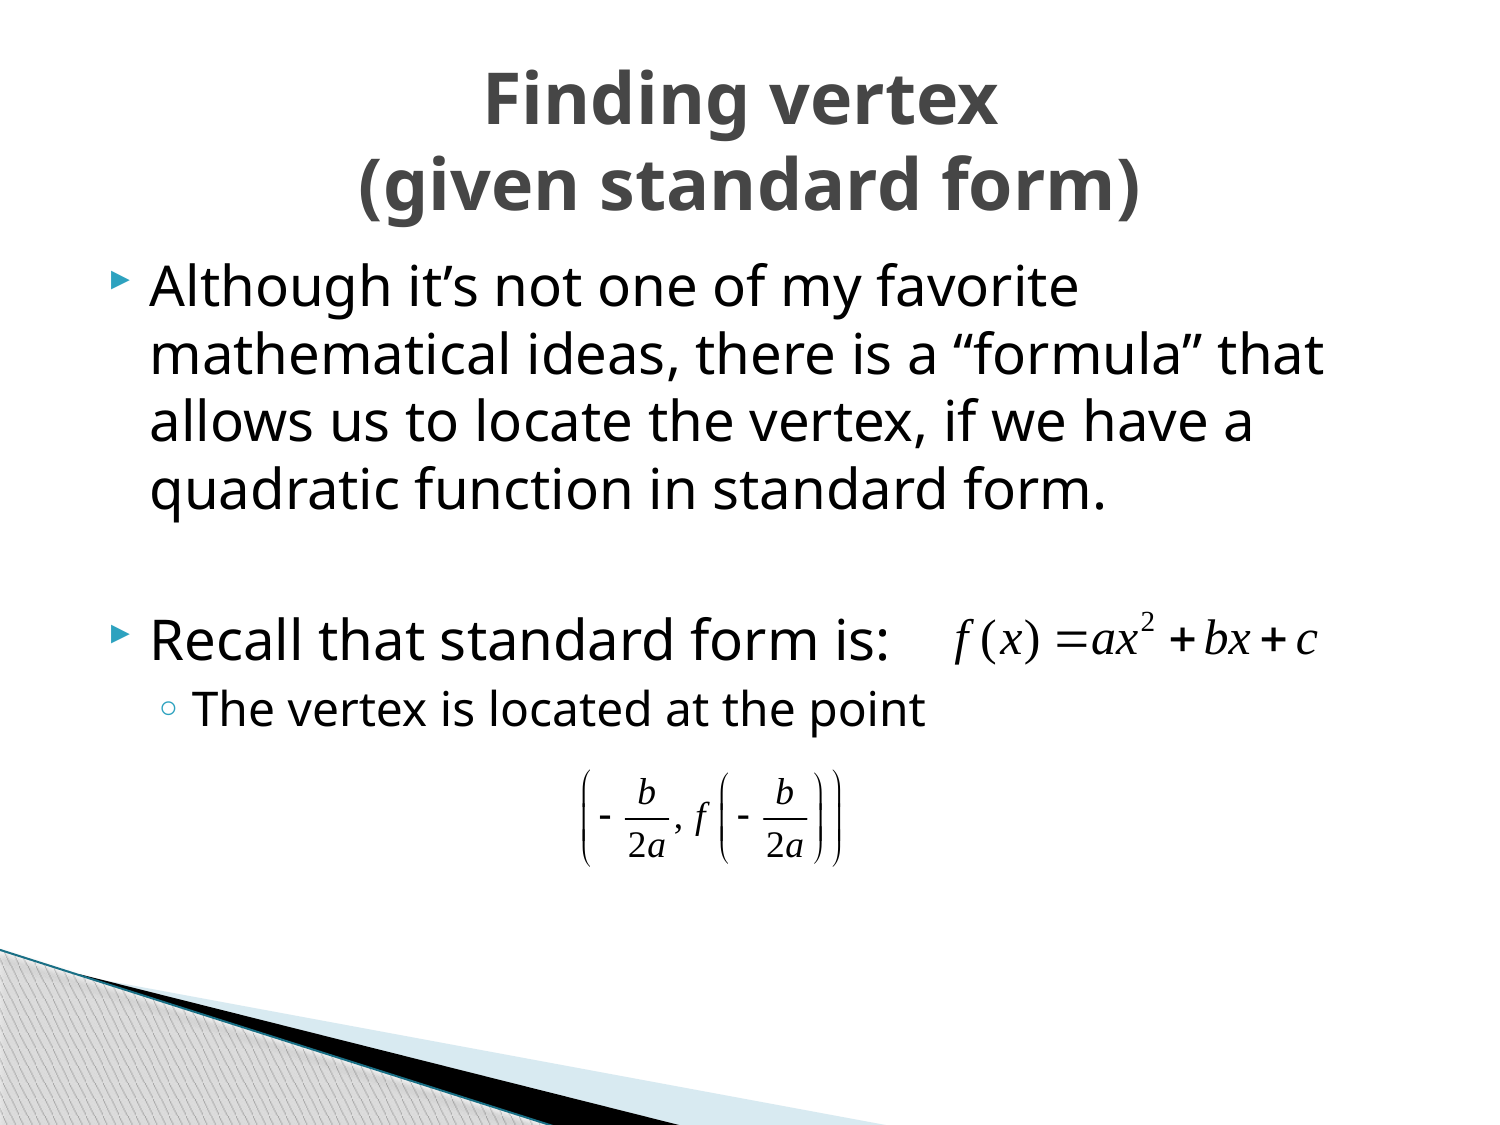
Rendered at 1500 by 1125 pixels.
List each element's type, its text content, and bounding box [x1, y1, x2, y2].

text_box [574, 762, 851, 876]
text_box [937, 599, 1330, 676]
list Although it’s not one of my favorite mathematical ideas, there is a “formula” that allows us to locate the vertex, if we have a quadratic function in standard form. Recall that standard form is: The vertex is located at the point [74, 242, 1426, 986]
title Finding vertex (given standard form) [75, 45, 1425, 233]
